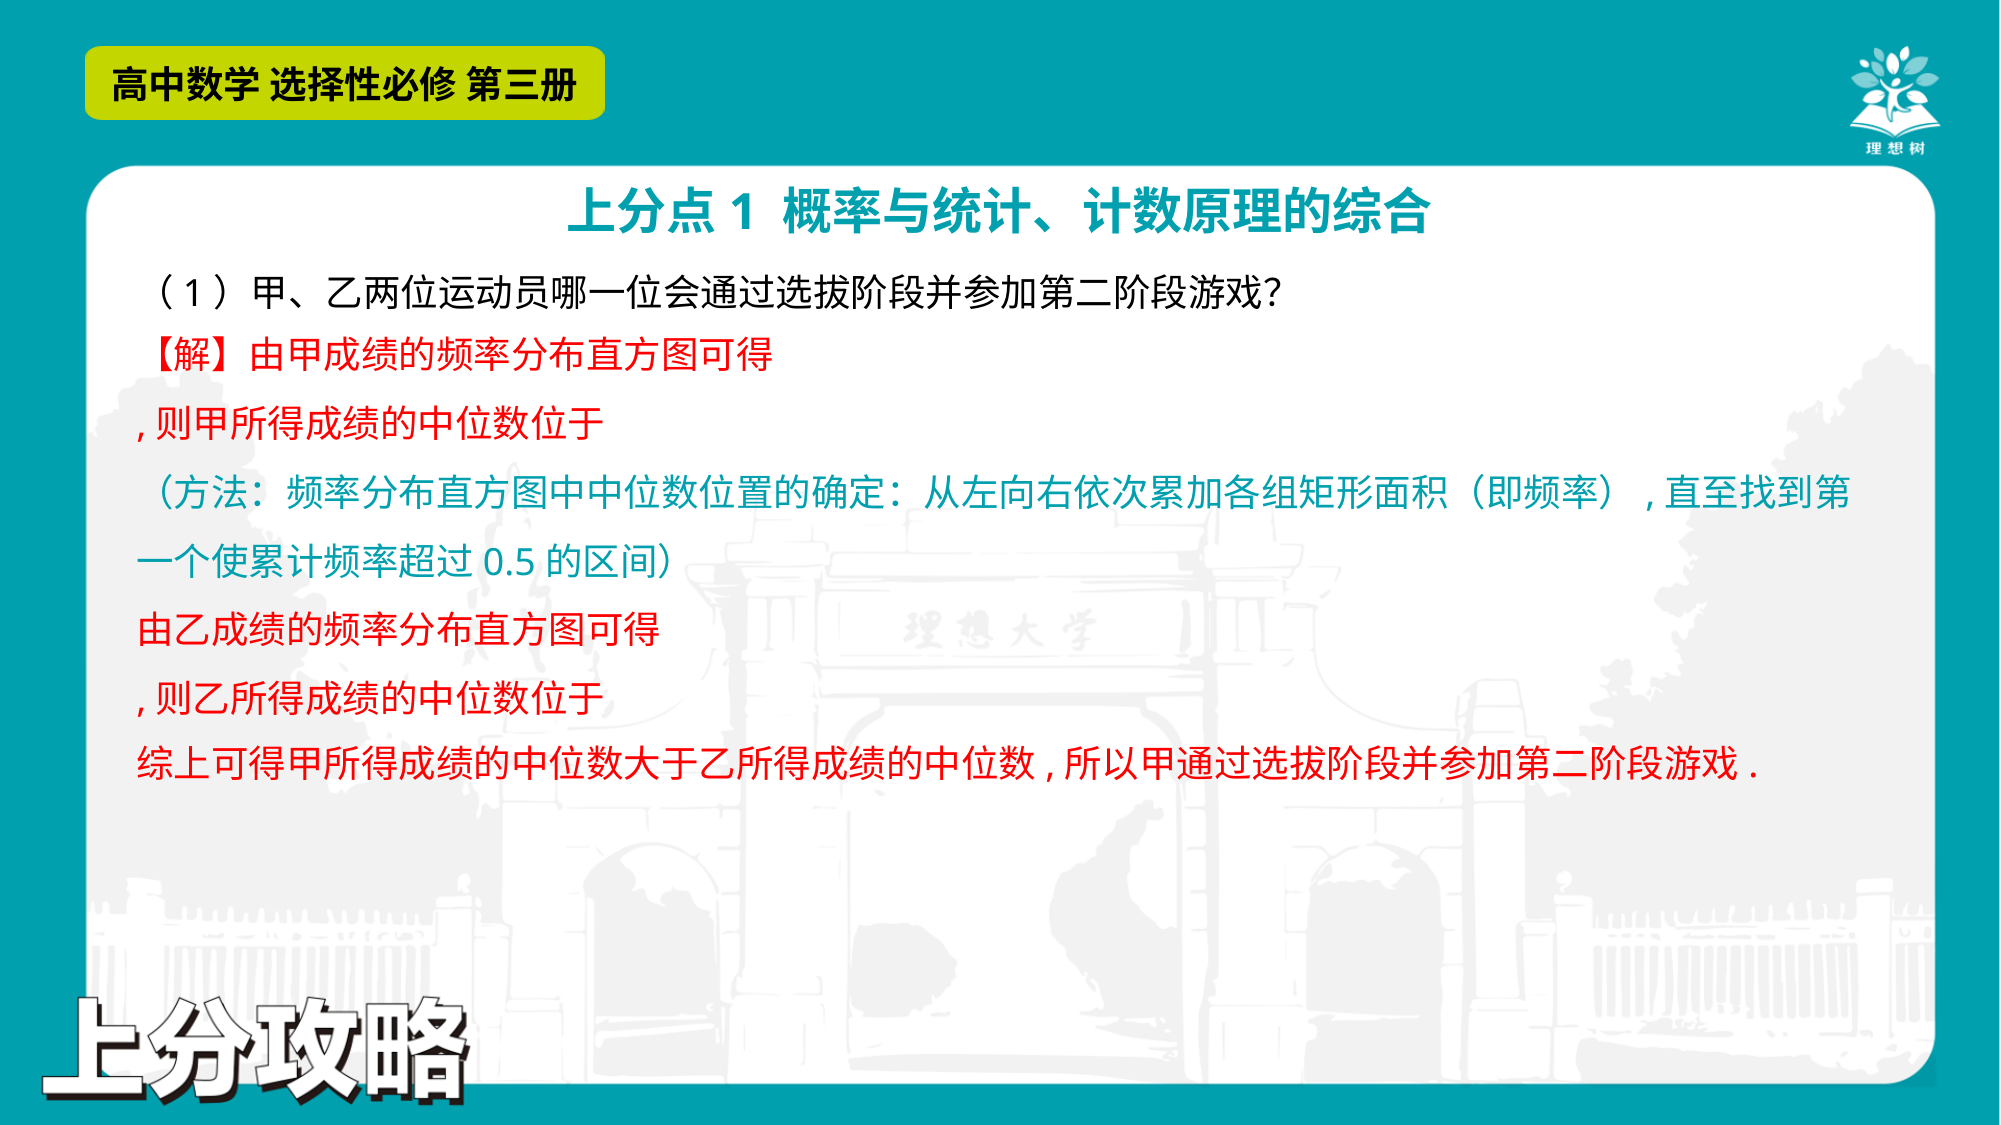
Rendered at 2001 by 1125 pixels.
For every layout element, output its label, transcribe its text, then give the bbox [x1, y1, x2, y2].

text_box （1）甲、乙两位运动员哪一位会通过选拔阶段并参加第二阶段游戏？ [136, 247, 1865, 308]
picture [0, 0, 2000, 1125]
